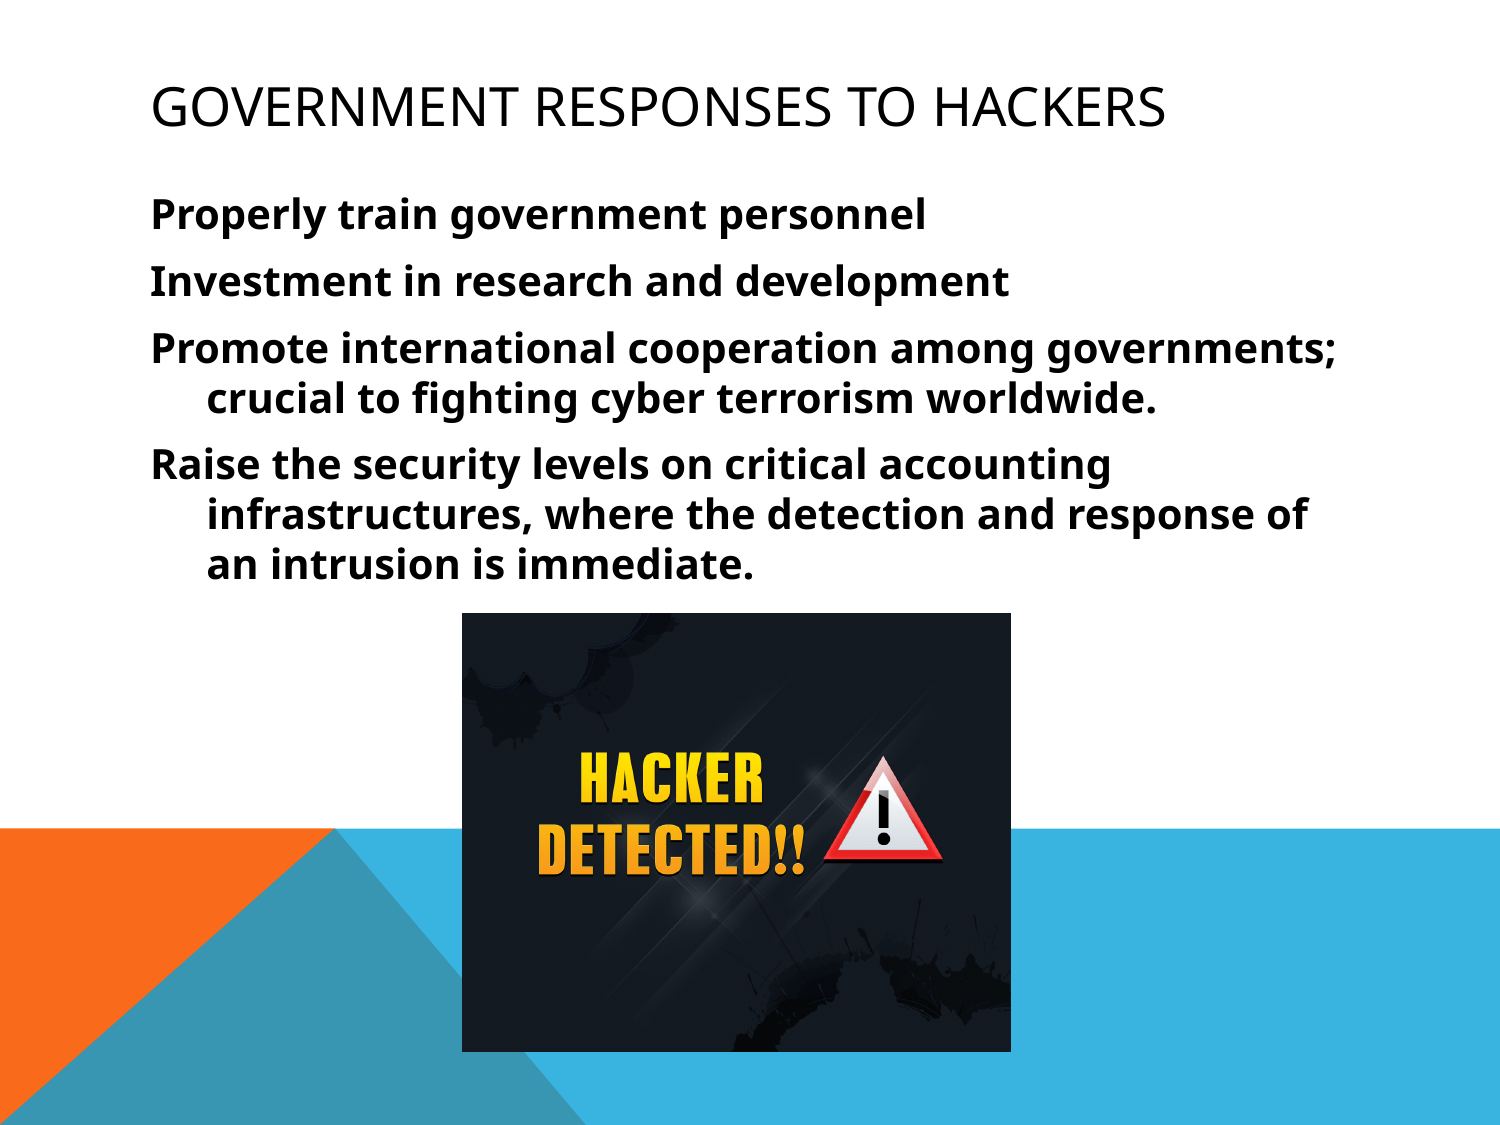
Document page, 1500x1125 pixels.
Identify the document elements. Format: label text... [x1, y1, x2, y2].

title Government responses to hackers [135, 60, 1369, 150]
list Properly train government personnel Investment in research and development Promote international cooperation among governments; crucial to fighting cyber terrorism worldwide. Raise the security levels on critical accounting infrastructures, where the detection and response of an intrusion is immediate. [135, 180, 1369, 768]
picture [462, 612, 1011, 1052]
